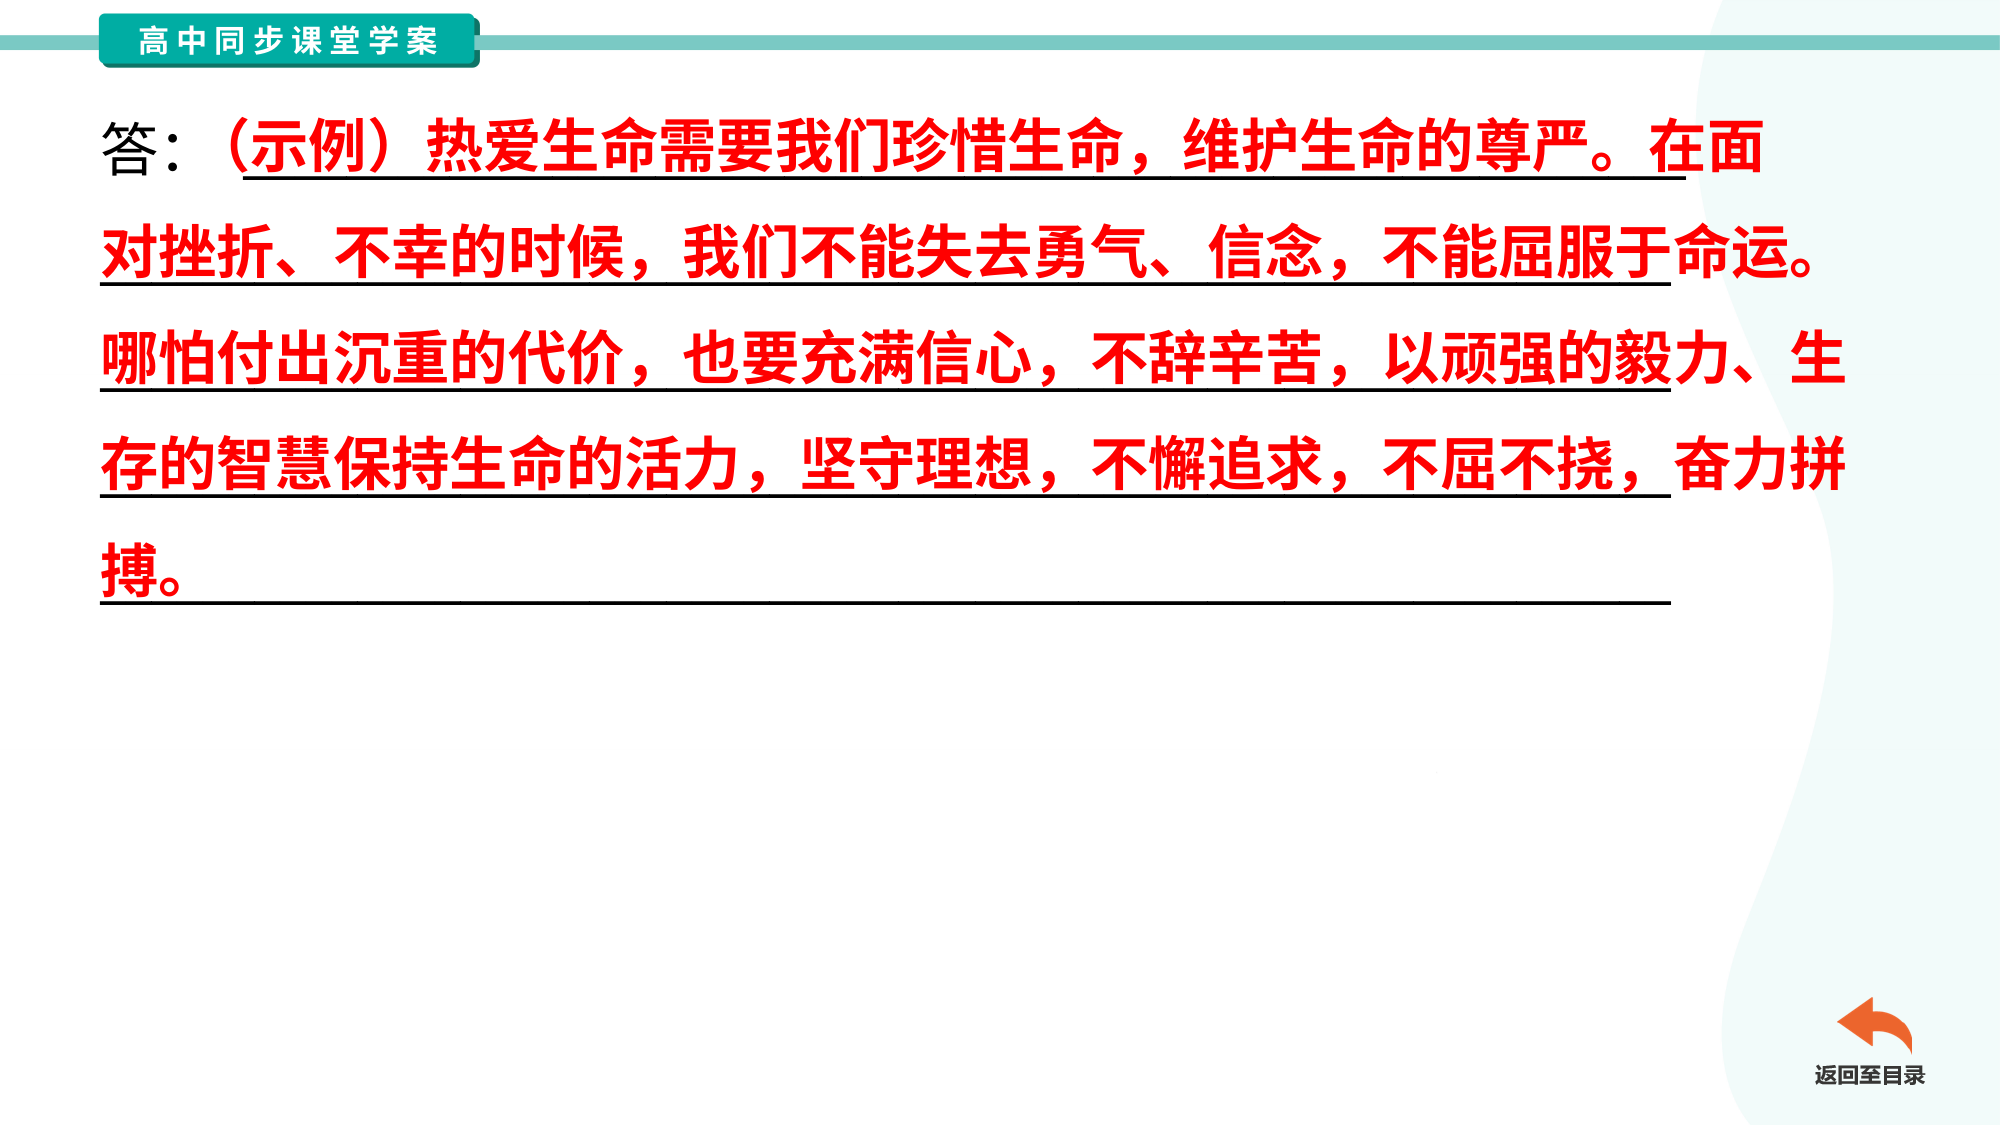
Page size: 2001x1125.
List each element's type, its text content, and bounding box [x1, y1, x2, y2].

text_box （示例）热爱生命需要我们珍惜生命，维护生命的尊严。在面 对挫折、不幸的时候，我们不能失去勇气、信念，不能屈服于命运。 哪怕付出沉重的代价，也要充满信心，不辞辛苦，以顽强的毅力、生 存的智慧保持生命的活力，坚守理想，不懈追求，不屈不挠，奋力拼 搏。 [100, 72, 1899, 604]
picture [0, 0, 2000, 1125]
text_box 答： ________________________________________________________ _____________________________________________________________ _____________________________________________________________ _____________________________________________________________ _____________________________________________________________ [100, 604, 1899, 608]
